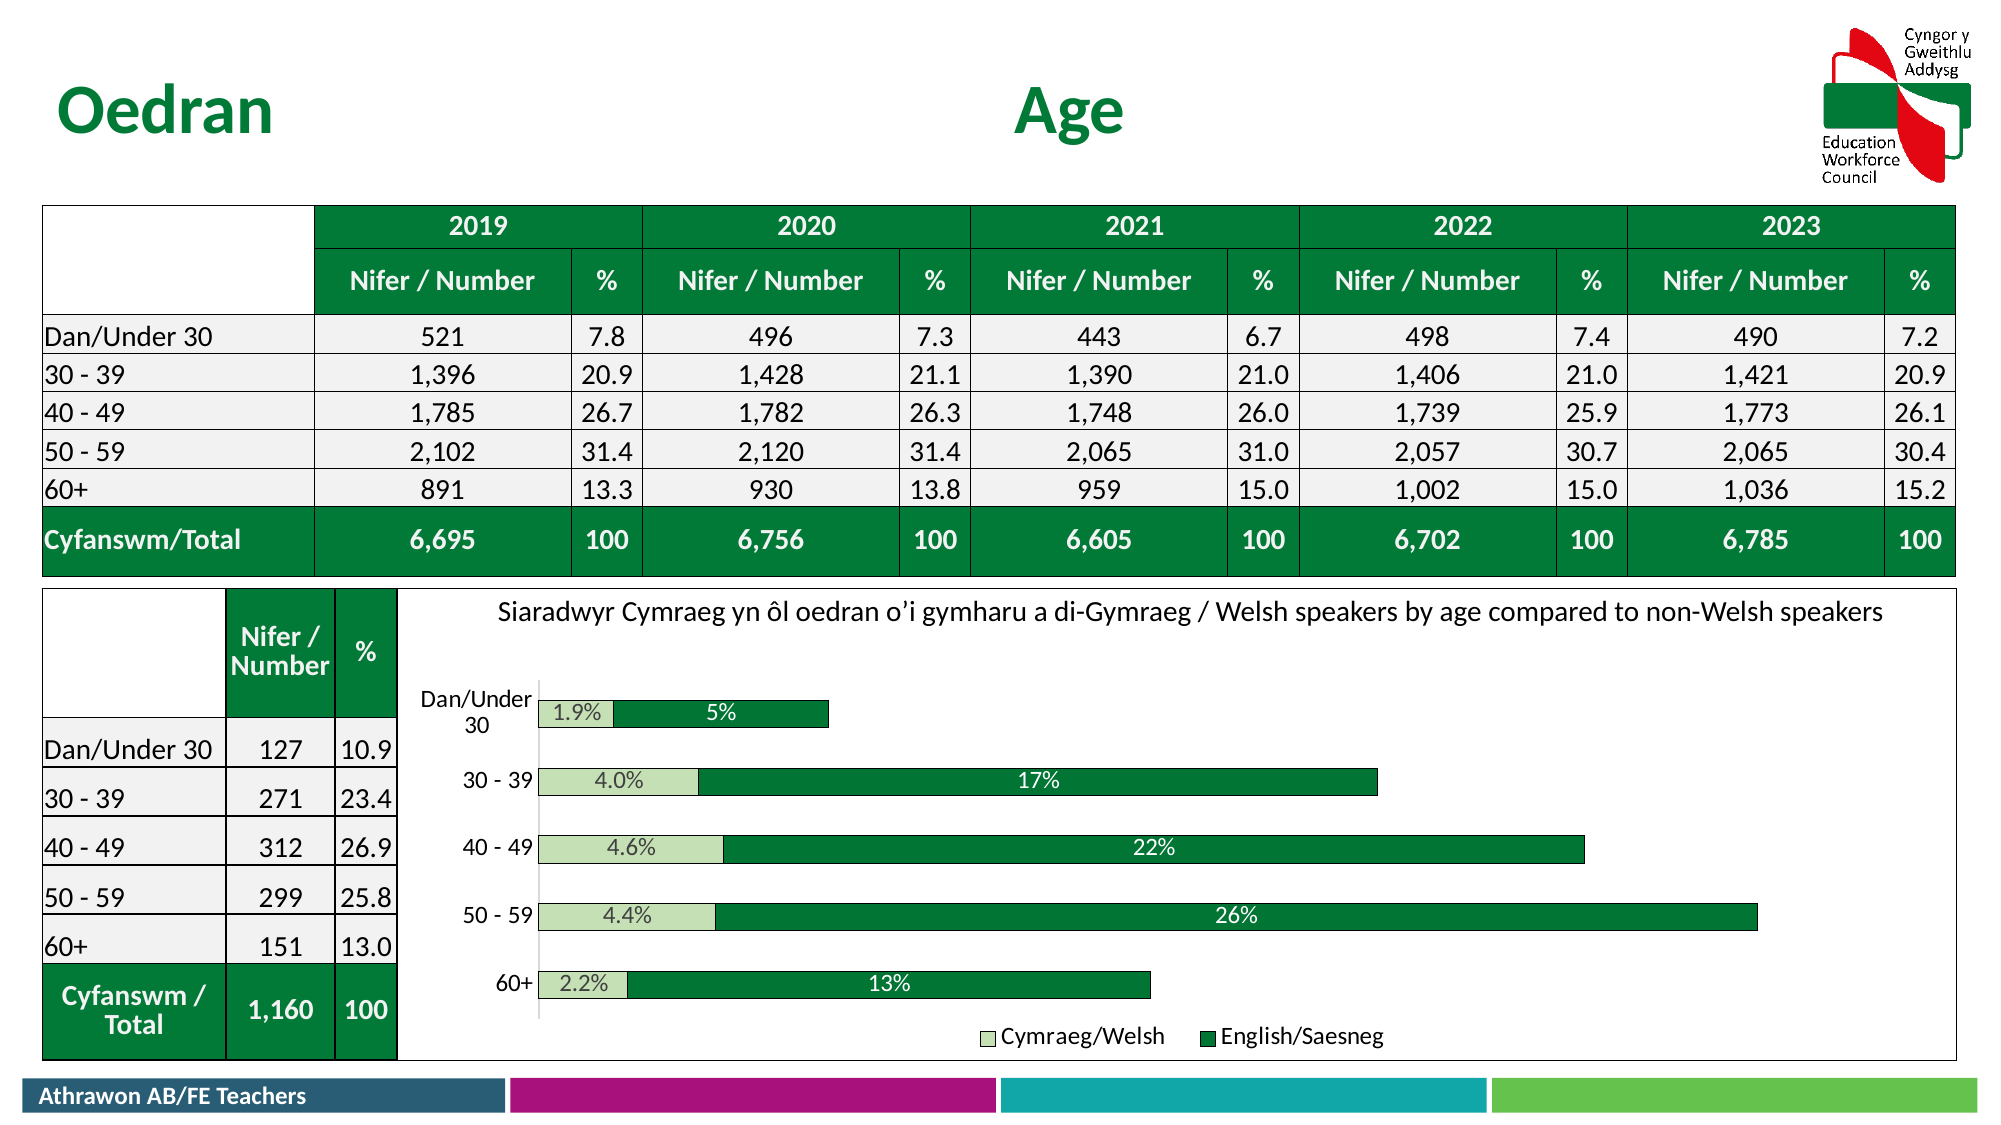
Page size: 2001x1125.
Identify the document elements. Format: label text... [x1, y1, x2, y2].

table_cell 20.9 [1885, 354, 1955, 391]
table_cell 498 [1300, 315, 1556, 353]
table_cell 20.9 [572, 354, 642, 391]
table_cell 7.2 [1885, 315, 1955, 353]
table_cell 100 [336, 964, 396, 1059]
table_cell 21.1 [900, 354, 970, 391]
table_cell 40 - 49 [43, 392, 314, 429]
picture [1822, 28, 1971, 183]
table_cell 521 [315, 315, 571, 353]
table_cell 26.3 [900, 392, 970, 429]
table_cell Dan/Under 30 [43, 315, 314, 353]
table_cell 13.3 [572, 469, 642, 506]
table_cell 13.8 [900, 469, 970, 506]
table_cell 31.4 [572, 430, 642, 468]
table_cell 1,160 [227, 964, 334, 1059]
table_cell 1,002 [1300, 469, 1556, 506]
table_header 2020 [643, 206, 970, 248]
table_cell 1,406 [1300, 354, 1556, 391]
table_cell 443 [971, 315, 1227, 353]
table_cell 31.0 [1228, 430, 1299, 468]
table_header [43, 589, 225, 717]
table_cell 6,695 [315, 507, 571, 576]
table_cell 21.0 [1557, 354, 1627, 391]
table_cell 2,102 [315, 430, 571, 468]
table_cell 50 - 59 [43, 430, 314, 468]
table_cell 1,036 [1628, 469, 1884, 506]
table_cell 13.0 [336, 915, 396, 963]
table_cell 21.0 [1228, 354, 1299, 391]
table_cell 299 [227, 866, 334, 913]
table_cell Cyfanswm/Total [43, 507, 314, 576]
table_cell 930 [643, 469, 899, 506]
table_cell 2,065 [1628, 430, 1884, 468]
table_cell 6,605 [971, 507, 1227, 576]
table_cell 30 - 39 [43, 354, 314, 391]
table_header Nifer / Number [227, 589, 334, 717]
table_cell 891 [315, 469, 571, 506]
table_cell % [572, 249, 642, 314]
table_cell 30 - 39 [43, 768, 225, 815]
table_cell 100 [1228, 507, 1299, 576]
table_header % [336, 589, 396, 717]
table_cell 30.4 [1885, 430, 1955, 468]
text_box Athrawon AB/FE Teachers [23, 1075, 379, 1125]
table_cell Dan/Under 30 [43, 718, 225, 766]
table_cell 50 - 59 [43, 866, 225, 913]
table_cell Nifer / Number [1300, 249, 1556, 314]
table_cell 25.8 [336, 866, 396, 913]
table_cell 2,057 [1300, 430, 1556, 468]
table_cell 1,785 [315, 392, 571, 429]
list Age [999, 64, 1828, 142]
table_header 2023 [1628, 206, 1955, 248]
table_cell % [1228, 249, 1299, 314]
table_cell 1,782 [643, 392, 899, 429]
table_cell 2,120 [643, 430, 899, 468]
table_cell 30.7 [1557, 430, 1627, 468]
table_cell 127 [227, 718, 334, 766]
table_cell 31.4 [900, 430, 970, 468]
table_cell 26.0 [1228, 392, 1299, 429]
table_header 2021 [971, 206, 1299, 248]
table_cell 40 - 49 [43, 817, 225, 864]
table_cell Cyfanswm / Total [43, 964, 225, 1059]
table_header 2019 [315, 206, 642, 248]
table_cell 100 [1885, 507, 1955, 576]
table_cell 959 [971, 469, 1227, 506]
table_cell 1,428 [643, 354, 899, 391]
table_cell 15.2 [1885, 469, 1955, 506]
table_cell Nifer / Number [643, 249, 899, 314]
table_cell 100 [900, 507, 970, 576]
table_cell 60+ [43, 469, 314, 506]
table_cell 100 [1557, 507, 1627, 576]
list Oedran [42, 64, 825, 142]
table_cell 15.0 [1557, 469, 1627, 506]
table_cell 7.3 [900, 315, 970, 353]
table_cell 26.7 [572, 392, 642, 429]
table_cell Nifer / Number [315, 249, 571, 314]
table_cell 23.4 [336, 768, 396, 815]
table_cell 1,396 [315, 354, 571, 391]
table_cell 1,773 [1628, 392, 1884, 429]
table_cell 100 [572, 507, 642, 576]
table_cell 10.9 [336, 718, 396, 766]
table_cell 1,421 [1628, 354, 1884, 391]
table_cell 271 [227, 768, 334, 815]
table_cell 151 [227, 915, 334, 963]
table_cell 7.4 [1557, 315, 1627, 353]
table_cell 6,785 [1628, 507, 1884, 576]
table_cell 2,065 [971, 430, 1227, 468]
table_cell Nifer / Number [1628, 249, 1884, 314]
table_cell 26.9 [336, 817, 396, 864]
table_cell 7.8 [572, 315, 642, 353]
table_cell 6.7 [1228, 315, 1299, 353]
table_cell 1,748 [971, 392, 1227, 429]
table_cell 6,756 [643, 507, 899, 576]
table_cell % [900, 249, 970, 314]
table_cell 496 [643, 315, 899, 353]
table_cell 490 [1628, 315, 1884, 353]
table_cell 15.0 [1228, 469, 1299, 506]
table_cell 60+ [43, 915, 225, 963]
table_cell 26.1 [1885, 392, 1955, 429]
table_cell 1,739 [1300, 392, 1556, 429]
table_header 2022 [1300, 206, 1627, 248]
table_cell 25.9 [1557, 392, 1627, 429]
table_cell 1,390 [971, 354, 1227, 391]
table_cell 312 [227, 817, 334, 864]
table_header [43, 206, 314, 314]
chart [396, 588, 1957, 1061]
table_cell 6,702 [1300, 507, 1556, 576]
table_cell Nifer / Number [971, 249, 1227, 314]
table_cell % [1557, 249, 1627, 314]
table_cell % [1885, 249, 1955, 314]
